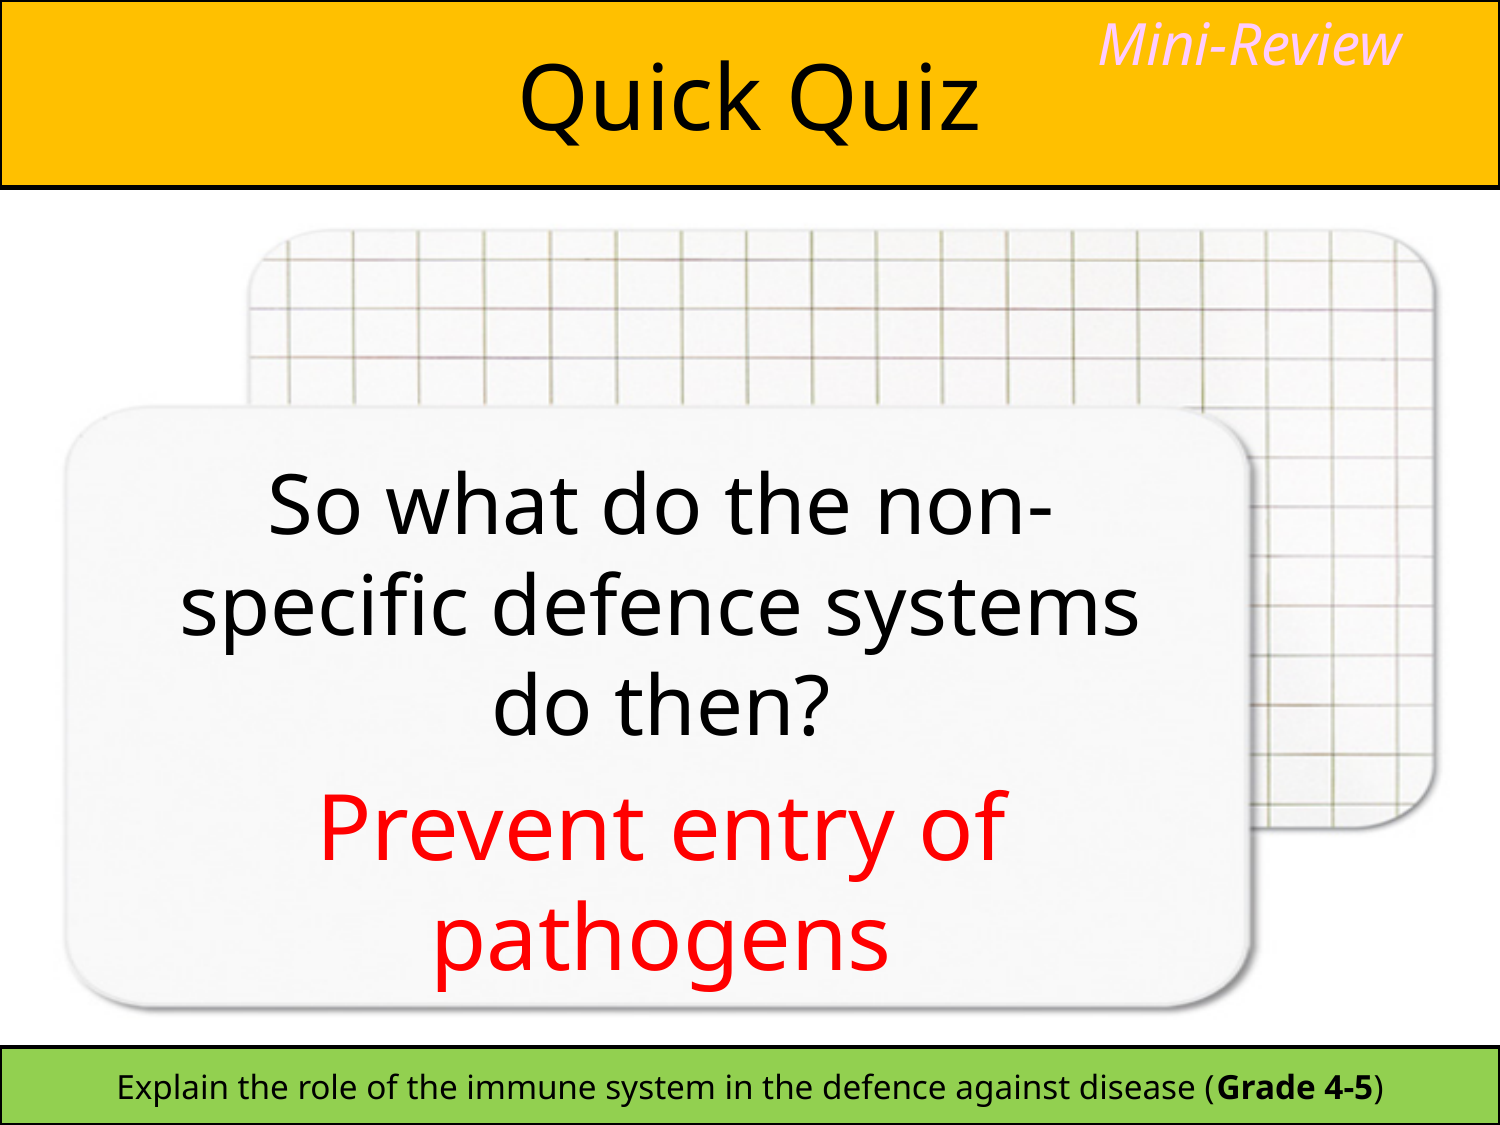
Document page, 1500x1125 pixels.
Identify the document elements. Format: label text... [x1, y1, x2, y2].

text_box Mini-Review [1082, 0, 1417, 85]
picture [0, 187, 1500, 1051]
text_box Explain the role of the immune system in the defence against disease (Grade 4-5) [0, 1058, 1500, 1125]
title Quick Quiz [0, 0, 1500, 186]
